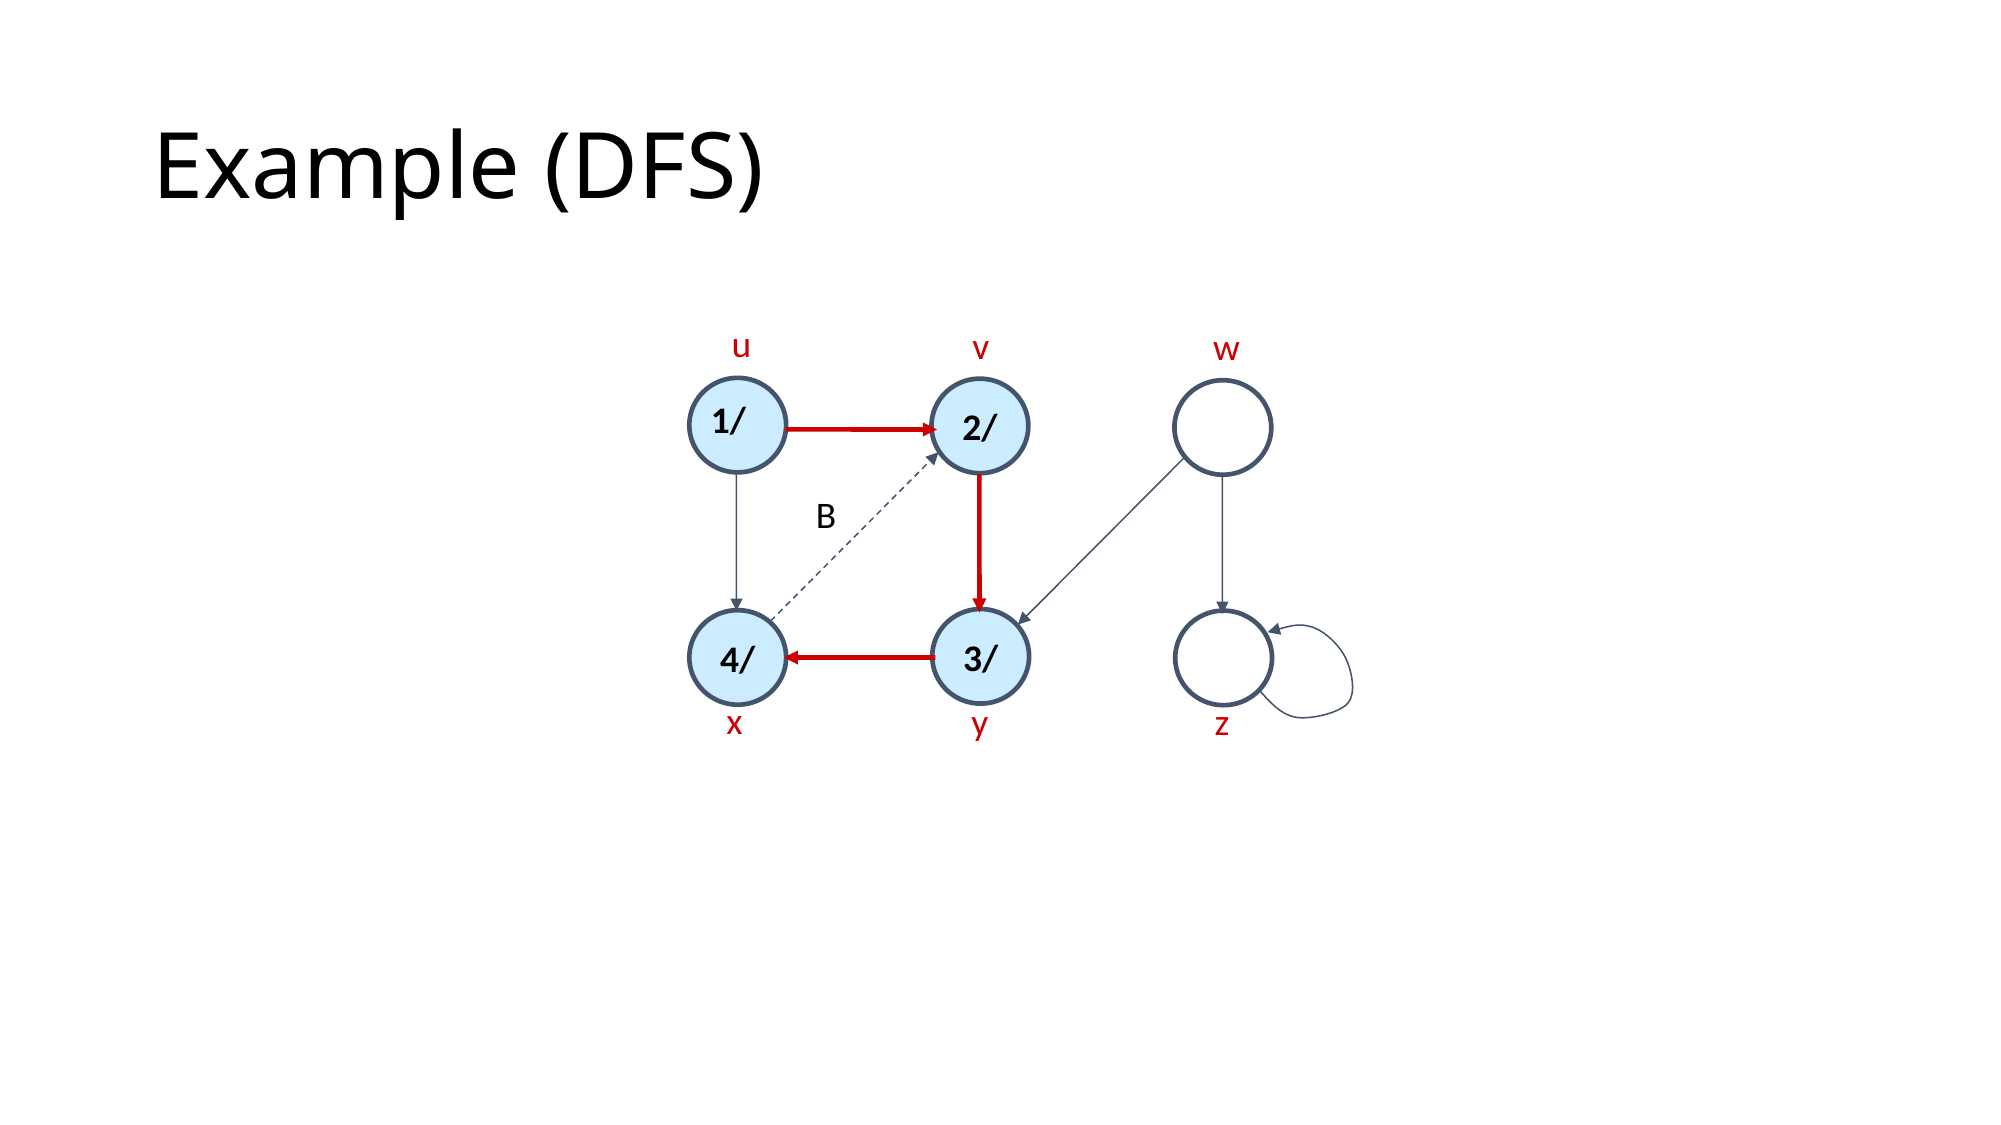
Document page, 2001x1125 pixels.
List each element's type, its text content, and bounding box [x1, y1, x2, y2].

text_box [730, 472, 743, 611]
text_box [783, 651, 936, 664]
text_box [1174, 380, 1272, 475]
text_box B [801, 484, 852, 544]
text_box 3/ [932, 609, 1030, 698]
text_box 4/ [689, 610, 787, 701]
text_box [1216, 475, 1229, 615]
text_box [704, 615, 736, 677]
text_box x [711, 689, 758, 749]
text_box [689, 377, 787, 473]
text_box v [957, 314, 1005, 374]
text_box [925, 452, 939, 466]
text_box u [716, 312, 767, 373]
text_box z [1199, 690, 1245, 750]
text_box [1258, 622, 1353, 718]
text_box 1/ [696, 388, 761, 448]
title Example (DFS) [137, 59, 1863, 278]
text_box [1175, 610, 1266, 701]
text_box 2/ [931, 378, 1029, 474]
text_box [973, 474, 986, 613]
text_box y [956, 690, 1004, 751]
text_box [785, 423, 937, 436]
text_box [1017, 455, 1186, 625]
text_box w [1198, 315, 1255, 376]
